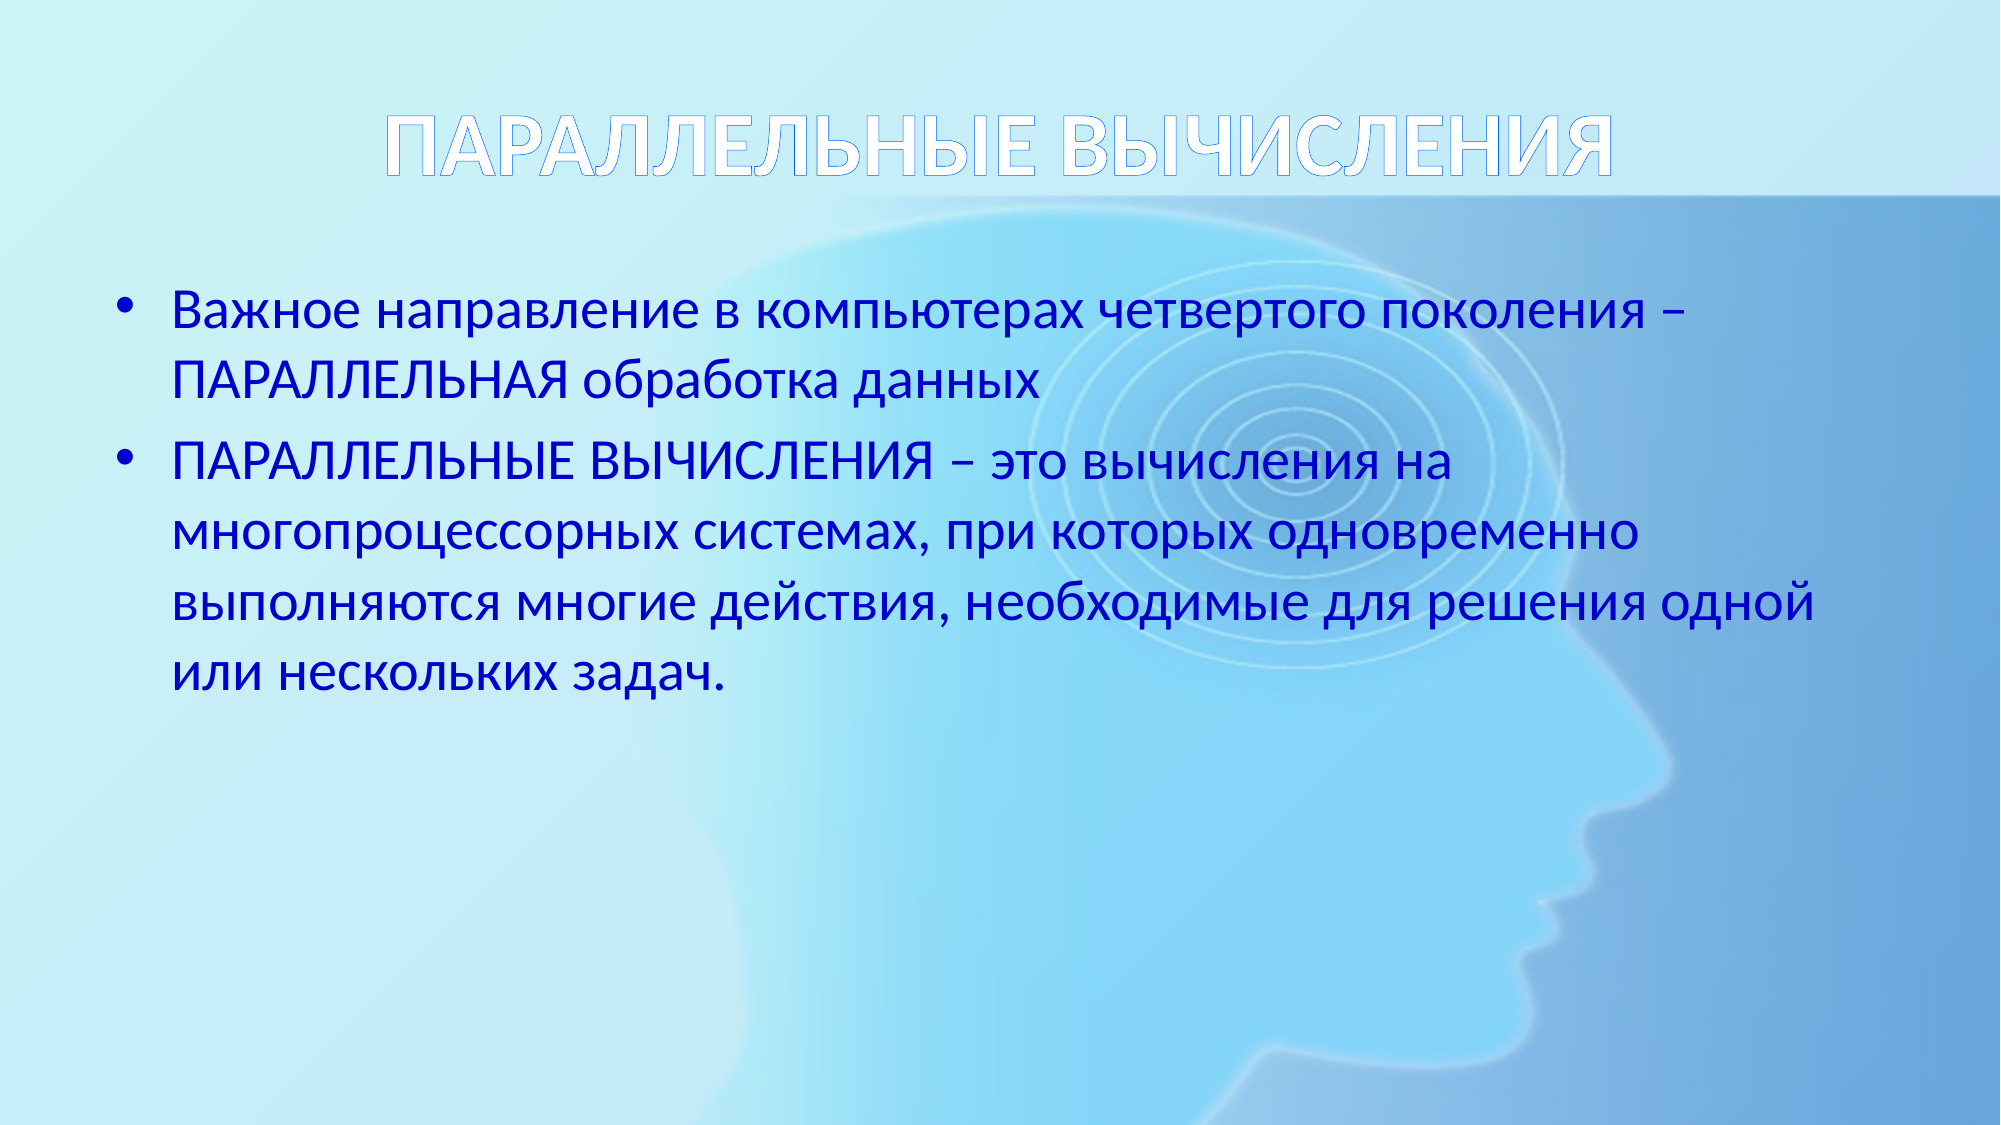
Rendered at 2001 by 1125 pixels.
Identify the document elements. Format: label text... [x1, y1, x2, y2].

picture [0, 0, 2000, 1125]
title ПАРАЛЛЕЛЬНЫЕ ВЫЧИСЛЕНИЯ [99, 45, 1900, 233]
list Важное направление в компьютерах четвертого поколения – ПАРАЛЛЕЛЬНАЯ обработка данных ПАРАЛЛЕЛЬНЫЕ ВЫЧИСЛЕНИЯ – это вычисления на многопроцессорных системах, при которых одновременно выполняются многие действия, необходимые для решения одной или нескольких задач. [99, 262, 1900, 1005]
